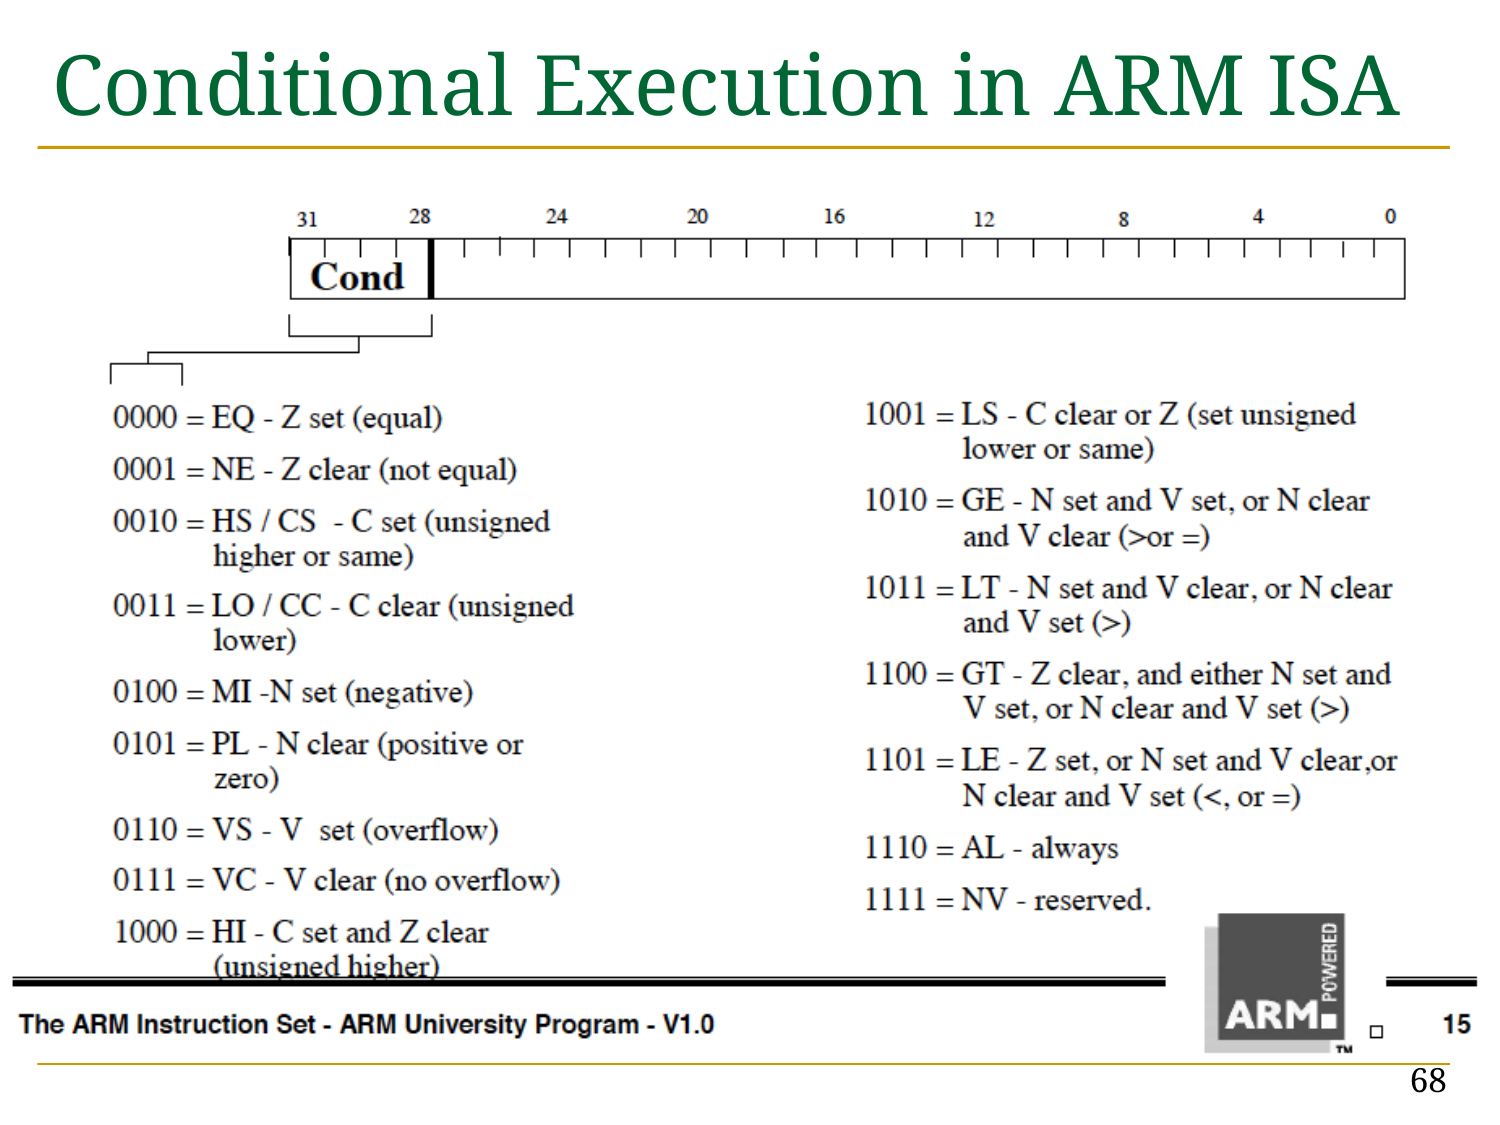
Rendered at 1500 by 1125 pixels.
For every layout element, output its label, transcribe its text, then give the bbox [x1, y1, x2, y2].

title Conditional Execution in ARM ISA [37, 24, 1450, 161]
picture [0, 162, 1500, 1063]
slide_number 68 [1111, 1071, 1462, 1112]
